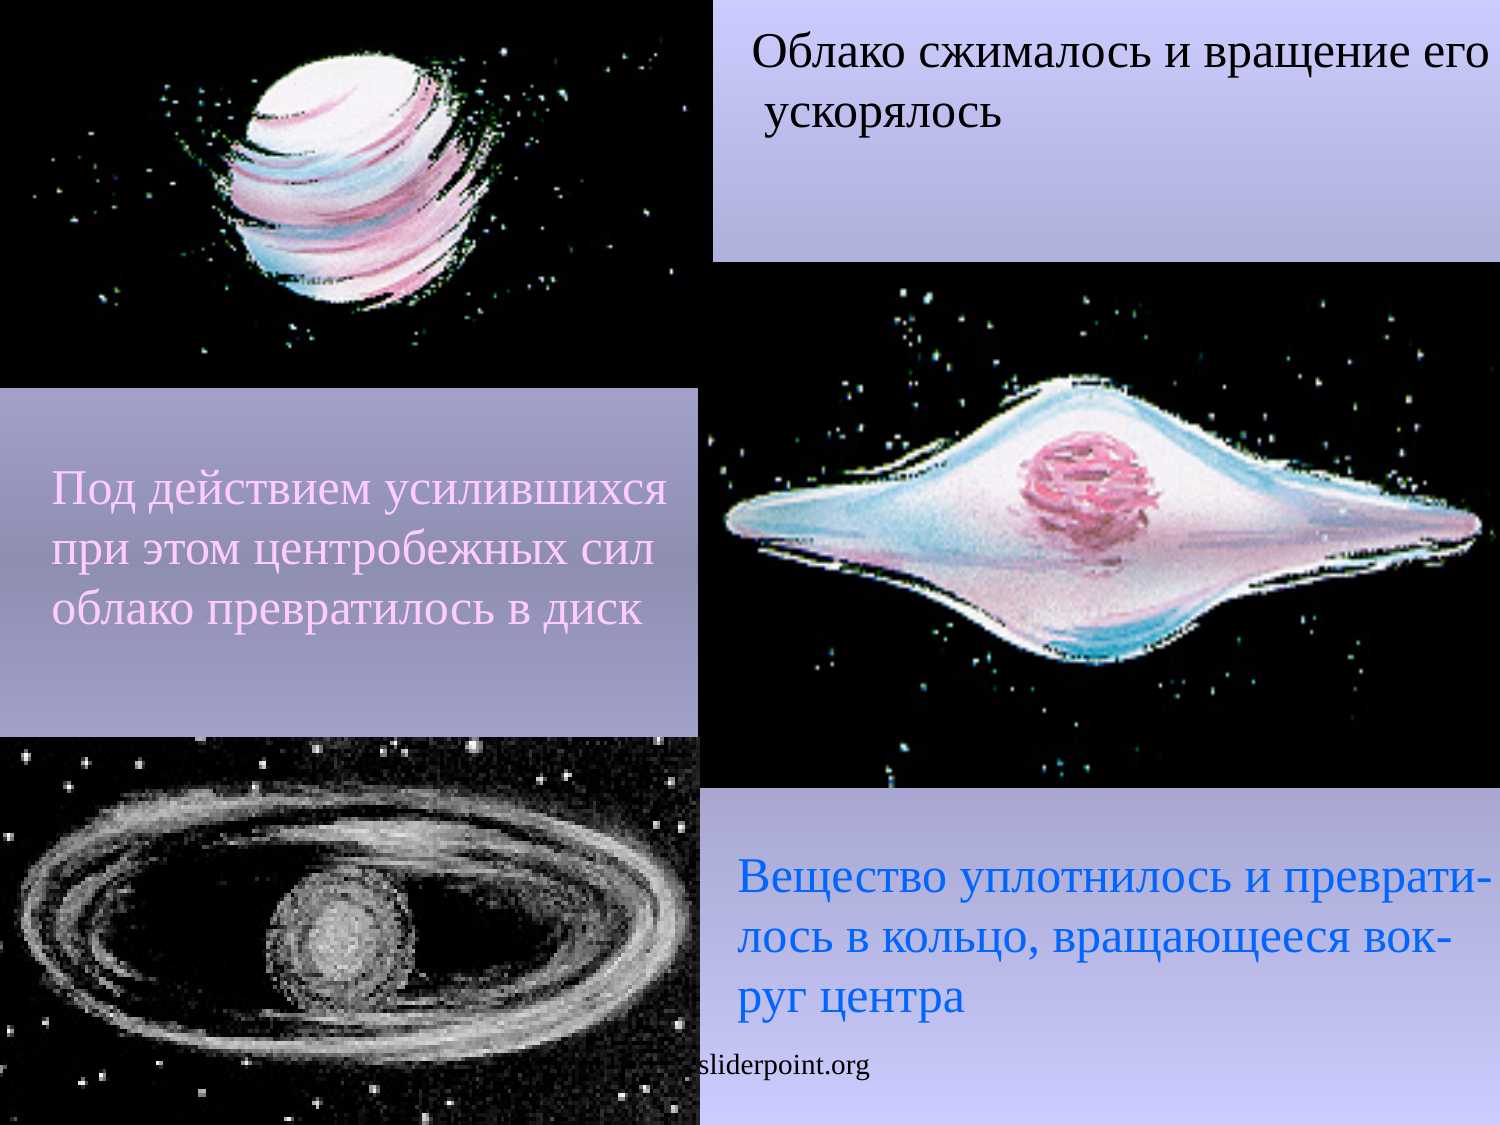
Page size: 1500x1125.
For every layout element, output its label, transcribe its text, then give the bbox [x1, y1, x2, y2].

text_box Облако сжималось и вращение его ускорялось [736, 9, 1500, 145]
text_box Вещество уплотнилось и преврати- лось в кольцо, вращающееся вок- руг центра [722, 834, 1500, 1090]
picture [0, 0, 1500, 1125]
footer www.sliderpoint.org [704, 1024, 988, 1101]
text_box Под действием усилившихся при этом центробежных сил облако превратилось в диск [36, 447, 683, 643]
